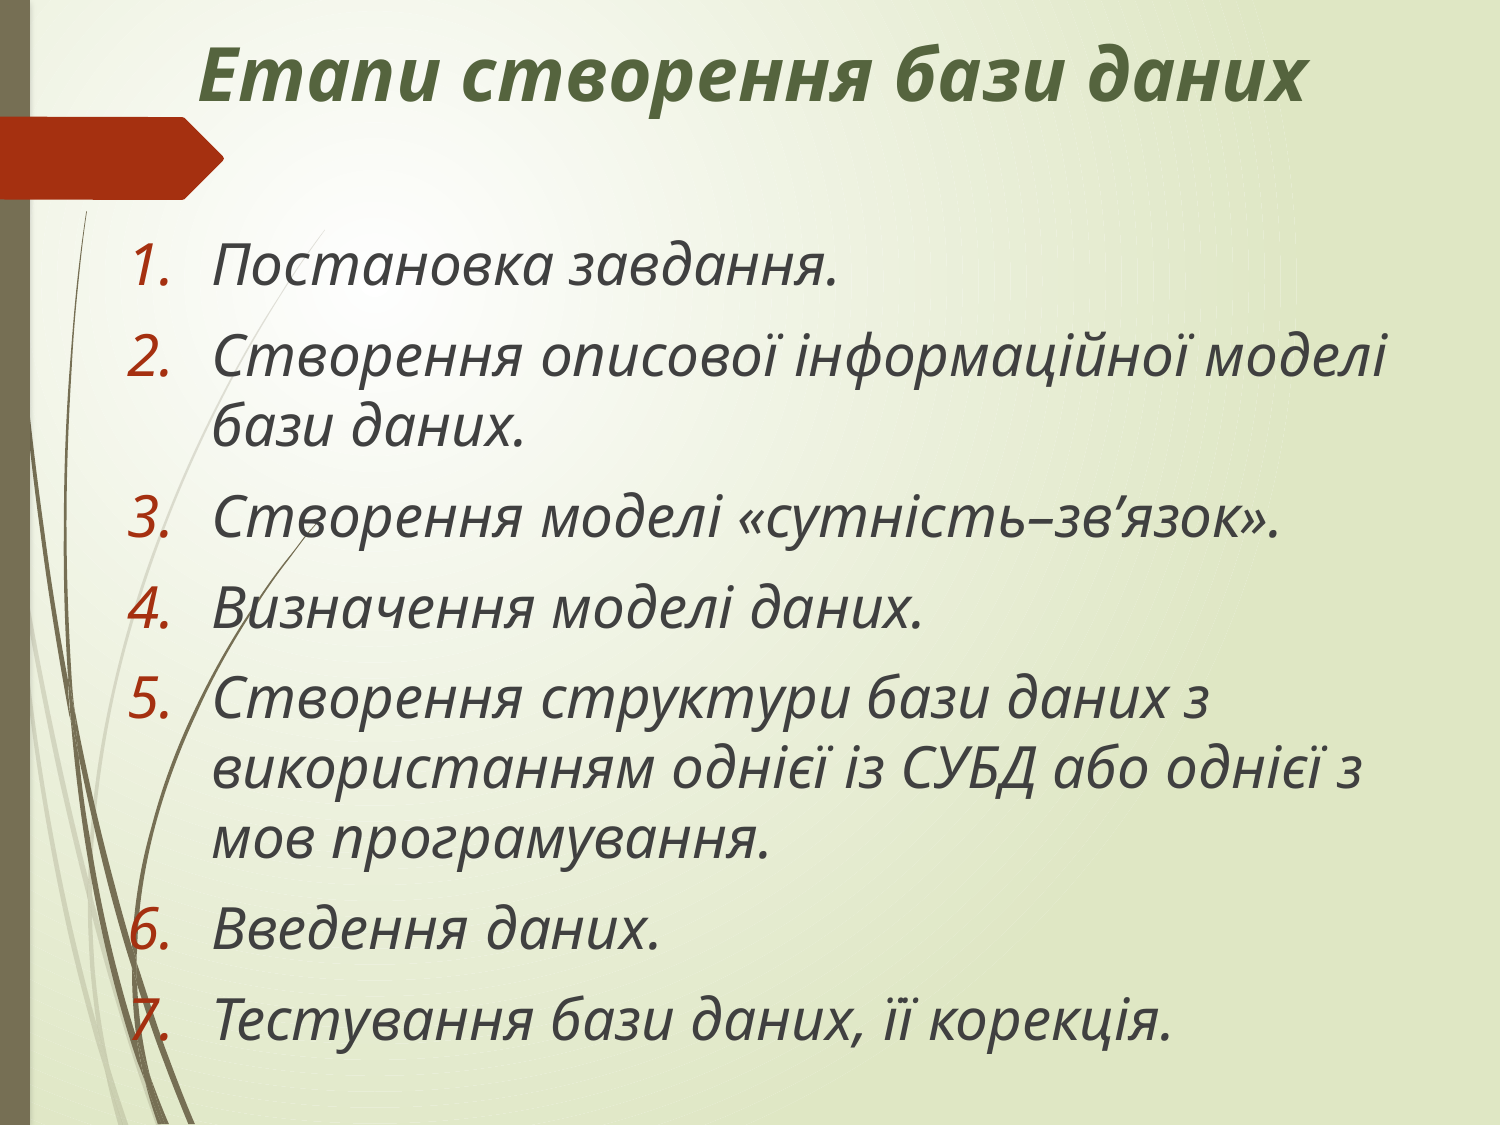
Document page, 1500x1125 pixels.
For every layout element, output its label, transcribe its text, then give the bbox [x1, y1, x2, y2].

list Постановка завдання. Створення описової інформаційної моделі бази даних. Створення моделі «сутність–зв’язок». Визначення моделі даних. Створення структури бази даних з використанням однієї із СУБД або однієї з мов програмування. Введення даних. Тестування бази даних, її корекція. [112, 219, 1459, 1035]
title Етапи створення бази даних [183, 19, 1471, 173]
